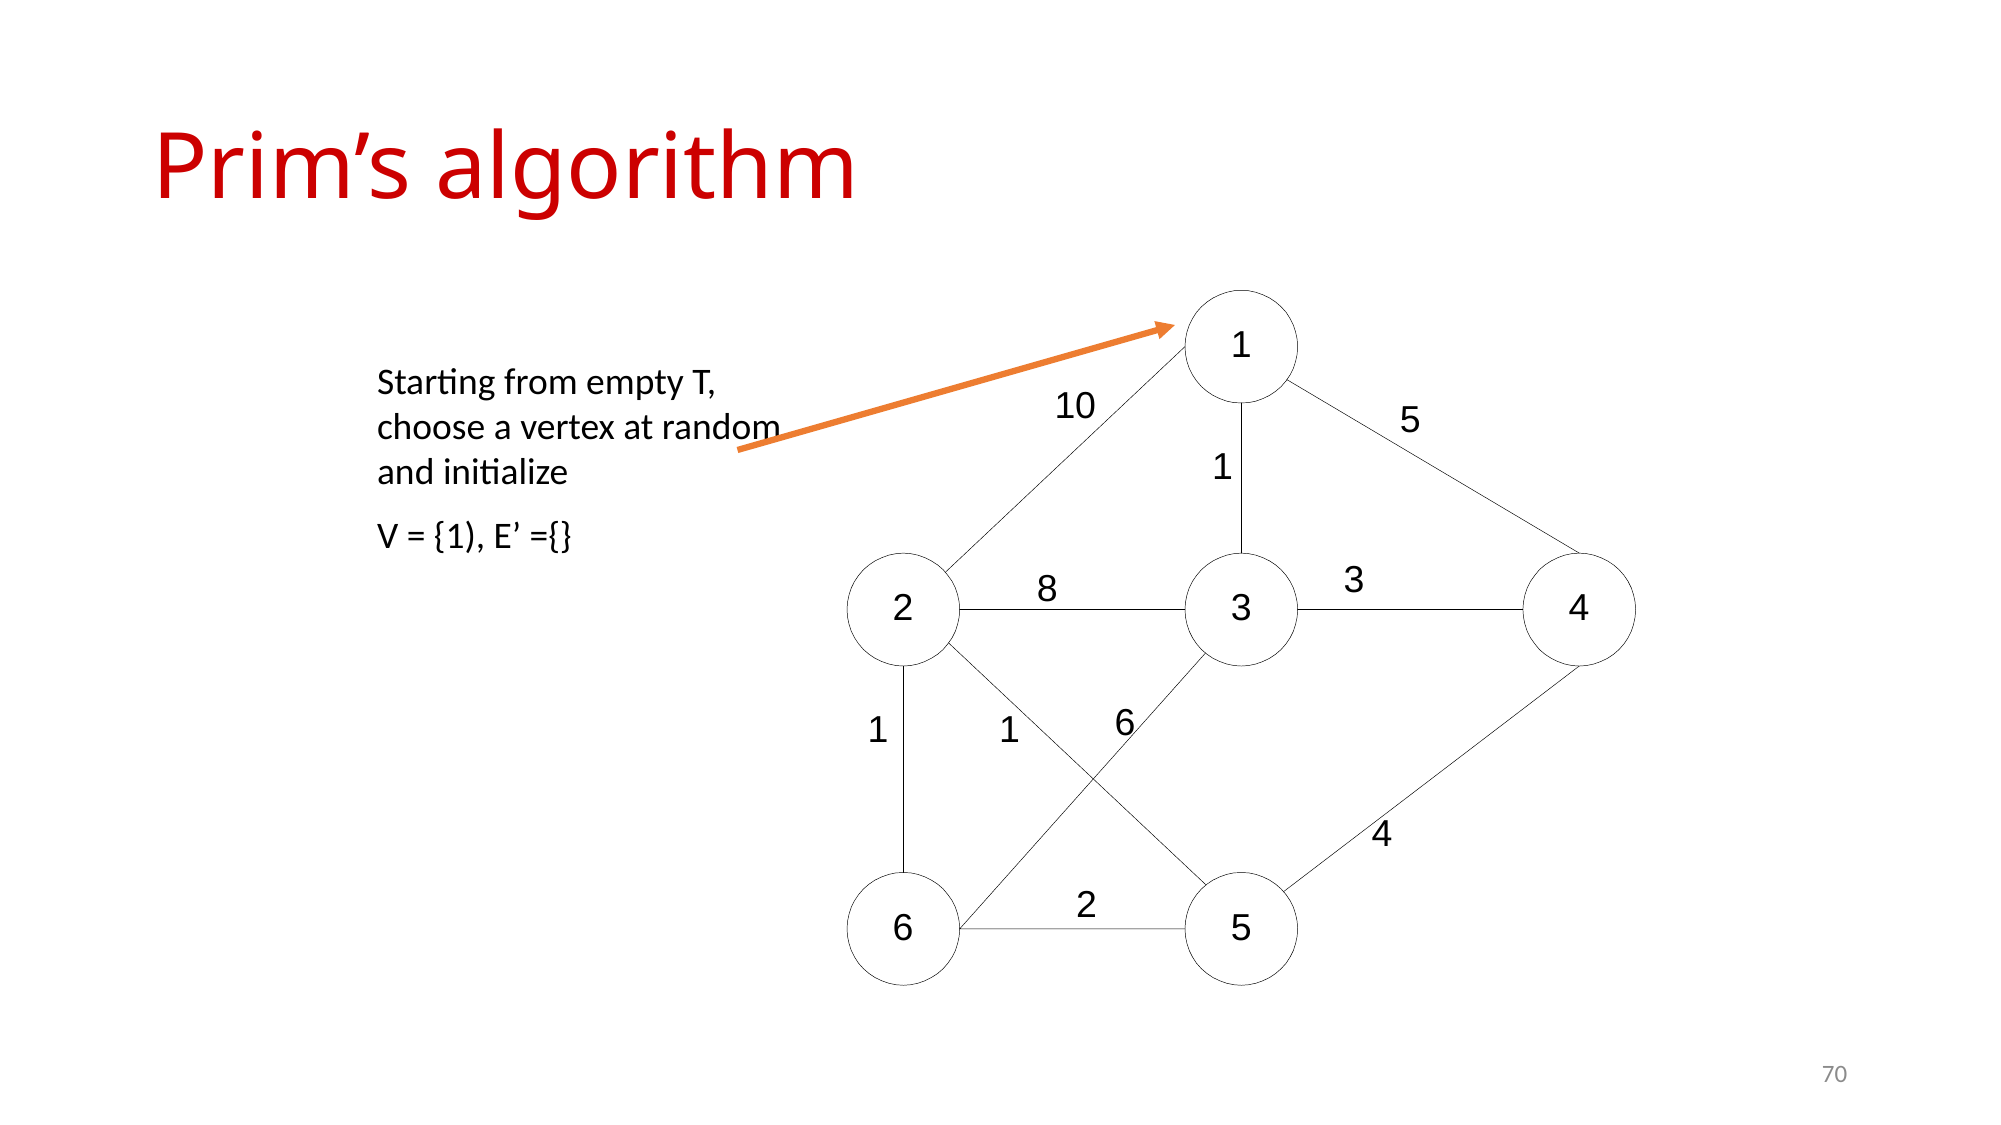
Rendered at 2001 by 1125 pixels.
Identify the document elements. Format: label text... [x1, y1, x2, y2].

slide_number 70 [1412, 1042, 1863, 1103]
title Prim’s algorithm [137, 59, 1863, 278]
text_box Starting from empty T, choose a vertex at random and initialize V = {1), E’ ={} [362, 349, 844, 564]
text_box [844, 287, 1638, 987]
